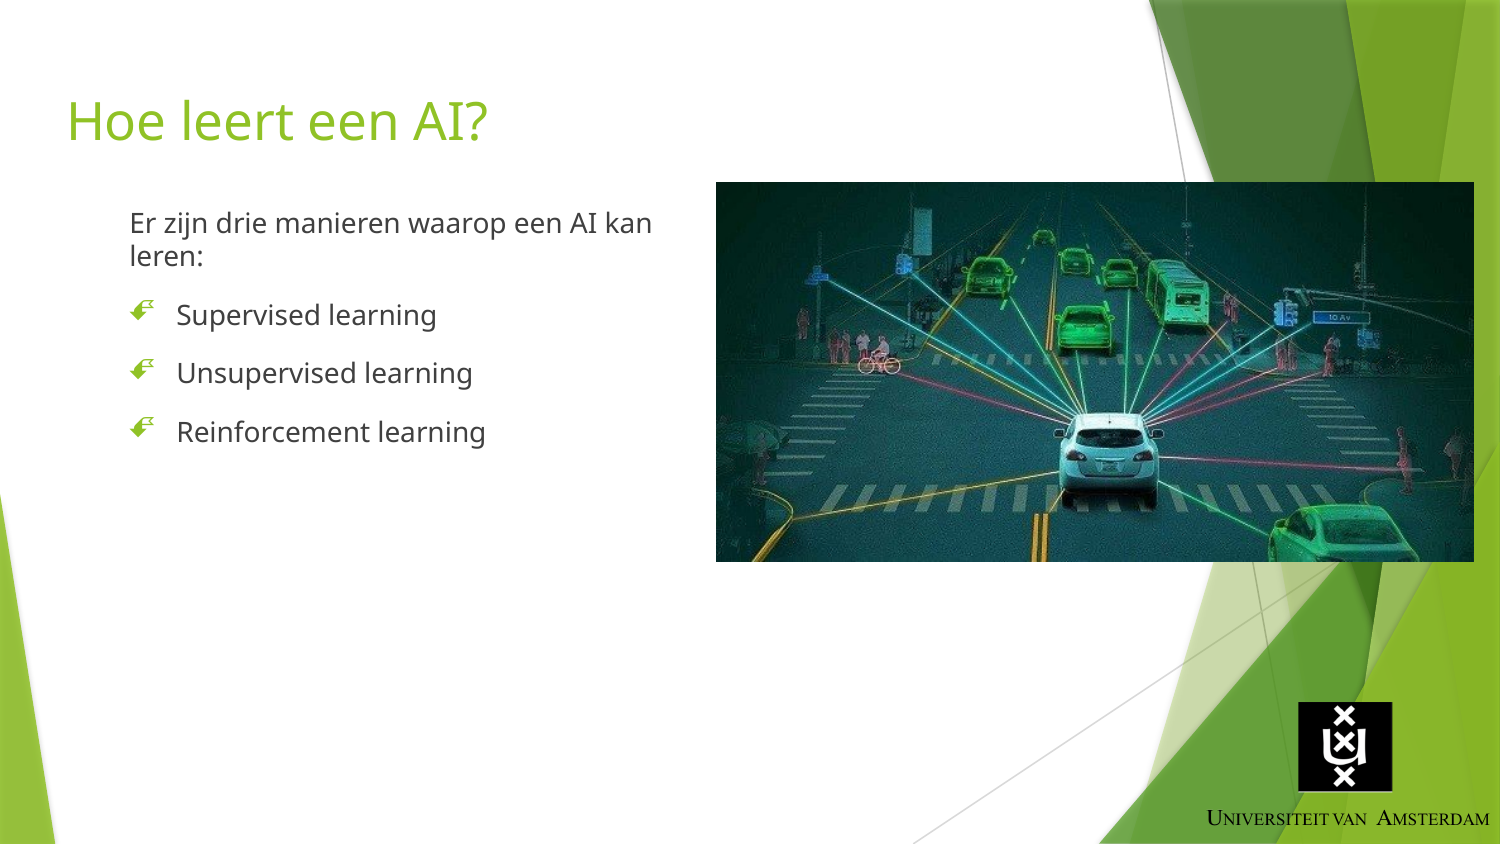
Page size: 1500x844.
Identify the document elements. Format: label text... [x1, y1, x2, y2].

picture [1192, 701, 1500, 844]
list Er zijn drie manieren waarop een AI kan leren: Supervised learning Unsupervised learning Reinforcement learning [39, 190, 717, 751]
title Hoe leert een AI? [51, 72, 1449, 167]
picture [715, 182, 1475, 562]
